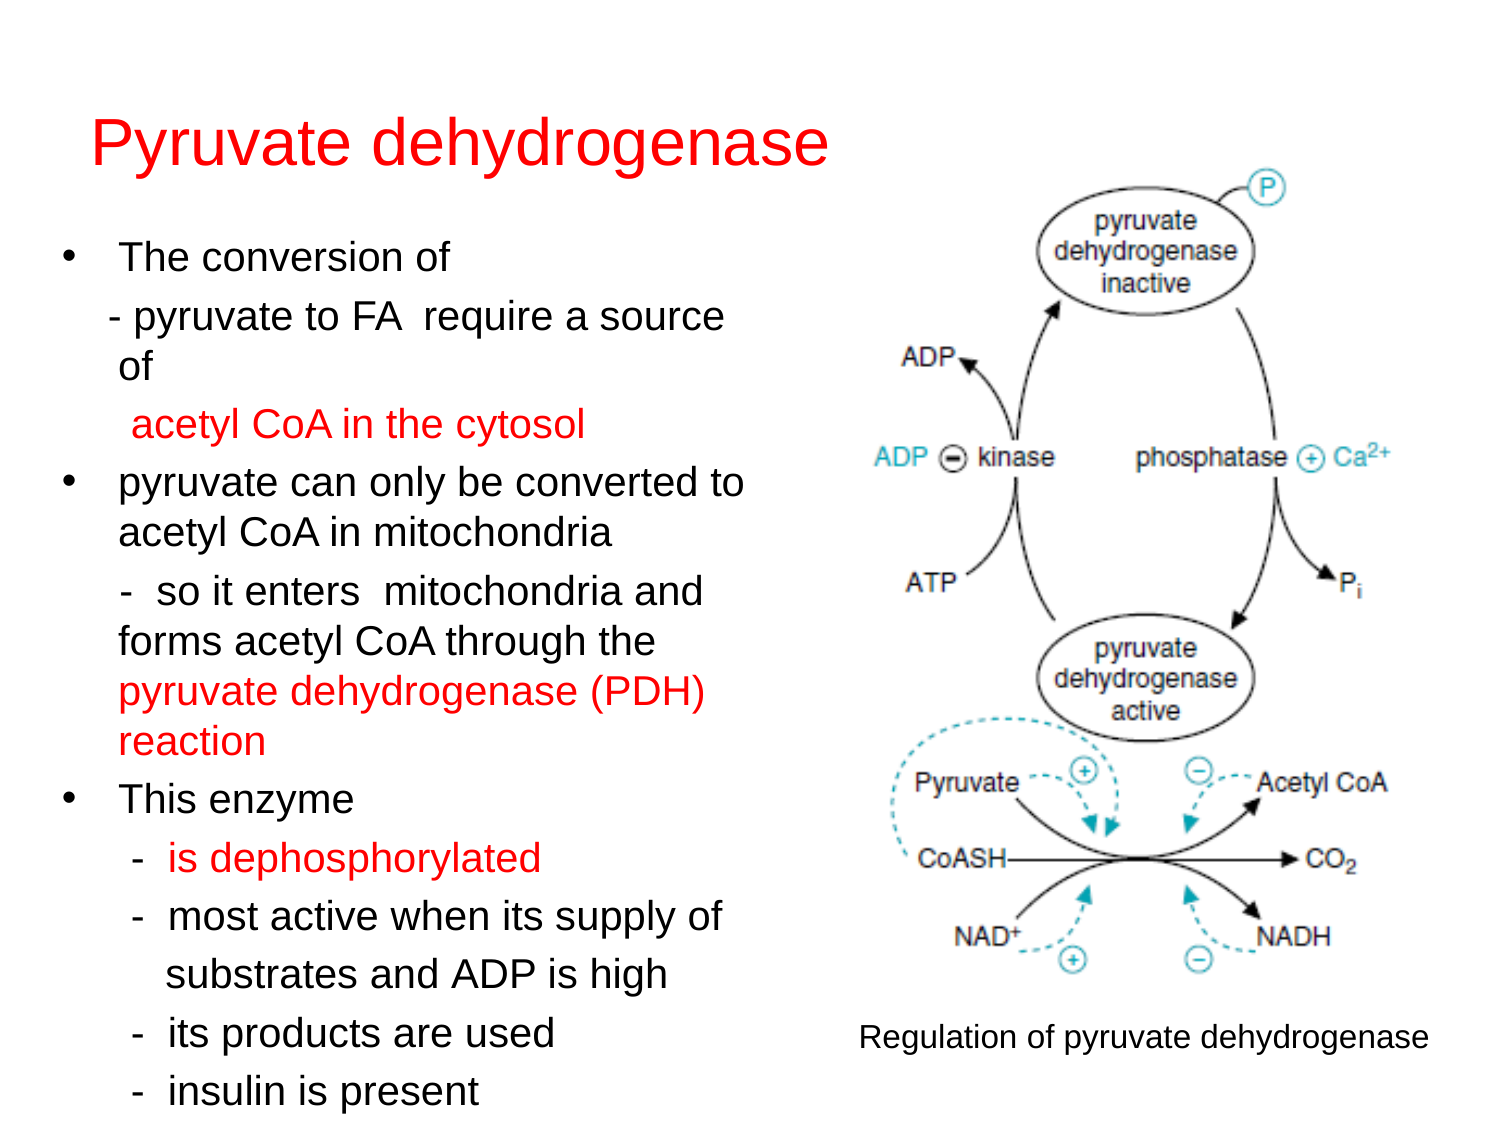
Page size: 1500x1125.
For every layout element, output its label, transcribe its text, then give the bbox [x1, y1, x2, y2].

text_box Regulation of pyruvate dehydrogenase [843, 1007, 1500, 1063]
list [843, 152, 1454, 992]
list The conversion of - pyruvate to FA require a source of acetyl CoA in the cytosol pyruvate can only be converted to acetyl CoA in mitochondria - so it enters mitochondria and forms acetyl CoA through the pyruvate dehydrogenase (PDH) reaction This enzyme - is dephosphorylated - most active when its supply of substrates and ADP is high - its products are used - insulin is present [46, 222, 785, 966]
title Pyruvate dehydrogenase [75, 45, 1425, 233]
